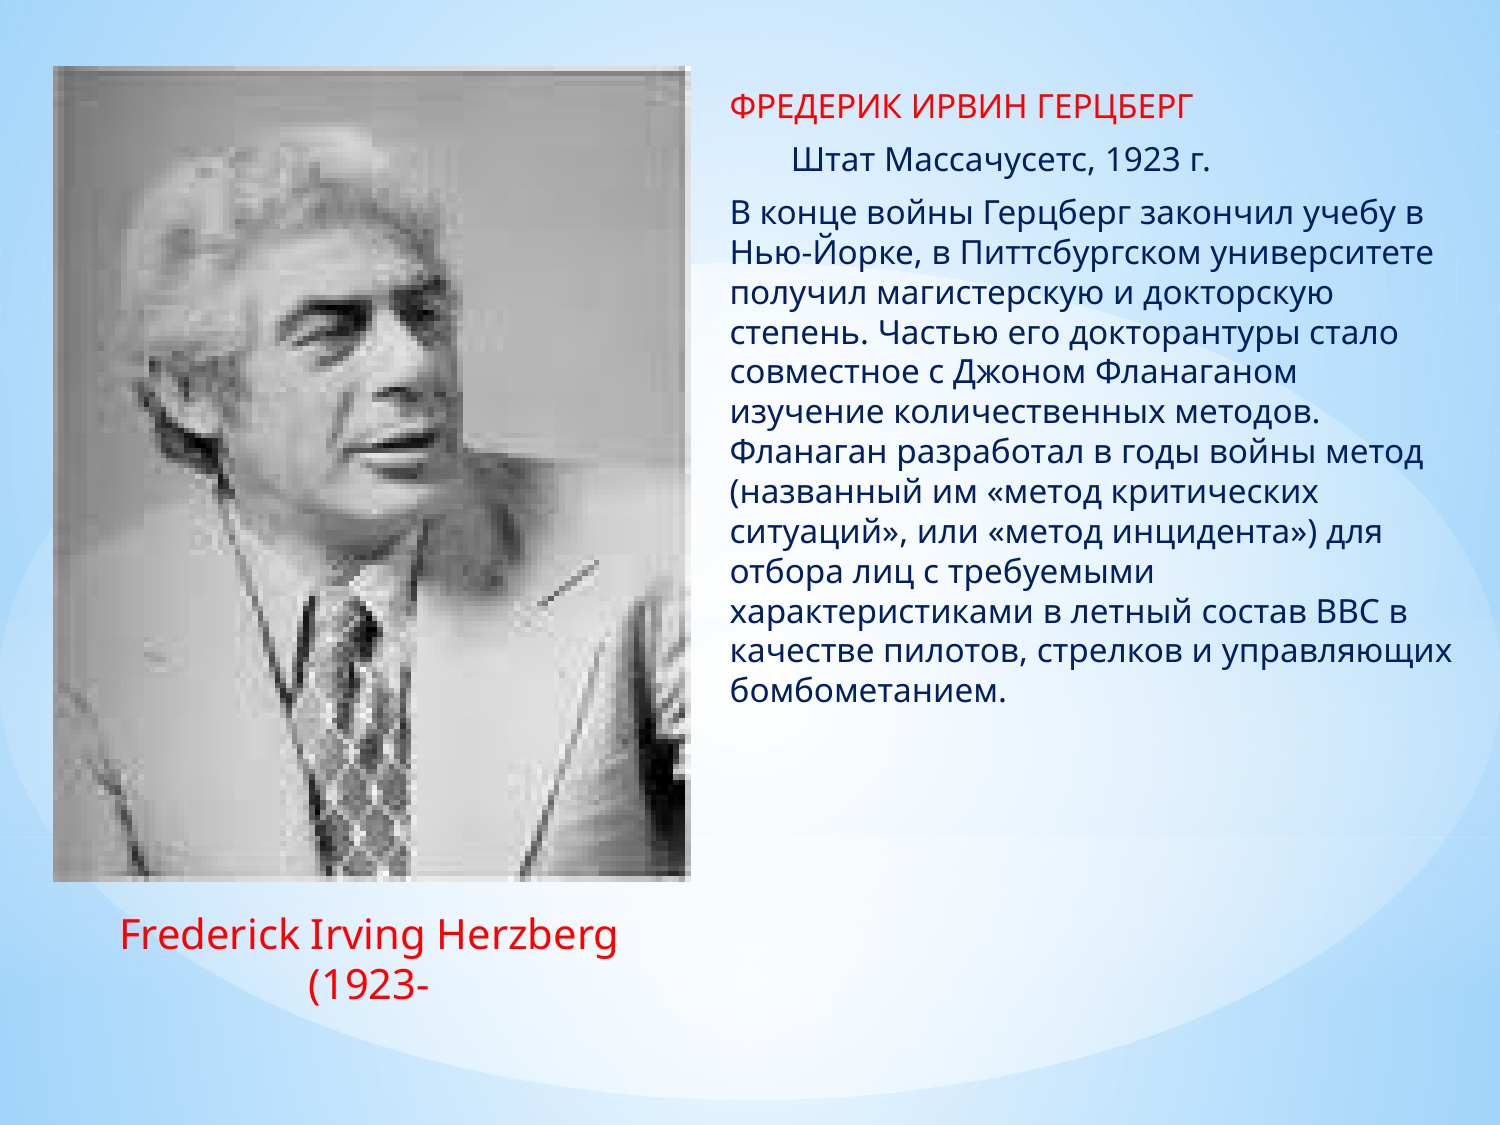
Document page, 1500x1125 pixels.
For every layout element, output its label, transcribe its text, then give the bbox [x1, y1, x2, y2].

text_box Frederick Irving Herzberg (1923- [62, 900, 677, 1015]
list ФРЕДЕРИК ИРВИН ГЕРЦБЕРГ Штат Массачусетс, 1923 г. В конце войны Герцберг закончил учебу в Нью-Йорке, в Питтсбургском университете получил магистерскую и докторскую степень. Частью его докторантуры стало совместное с Джоном Фланаганом изучение количественных методов. Фланаган разработал в годы войны метод (названный им «метод критических ситуаций», или «метод инцидента») для отбора лиц с требуемыми характеристиками в летный состав ВВС в качестве пилотов, стрелков и управляющих бомбометанием. [714, 78, 1471, 959]
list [52, 66, 692, 882]
